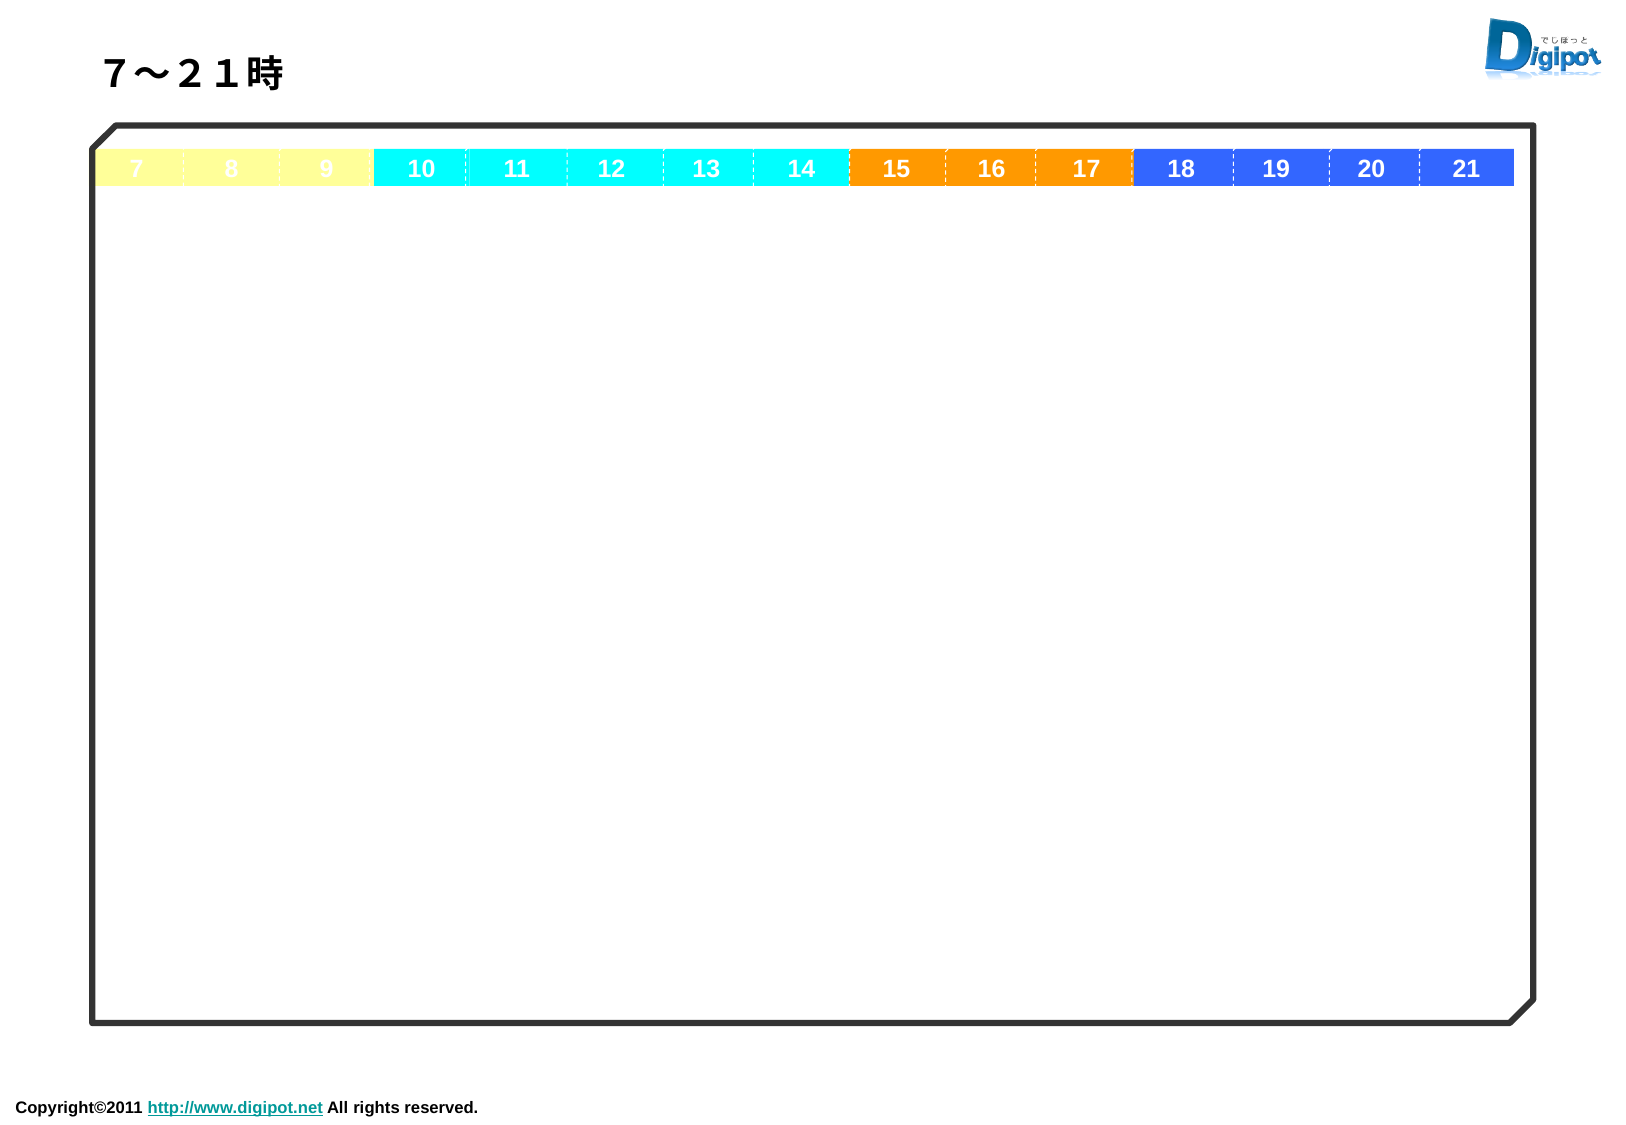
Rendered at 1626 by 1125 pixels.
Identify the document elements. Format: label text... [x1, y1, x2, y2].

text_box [88, 125, 1534, 1026]
picture [1485, 18, 1602, 82]
text_box ７～２１時 [81, 42, 337, 103]
